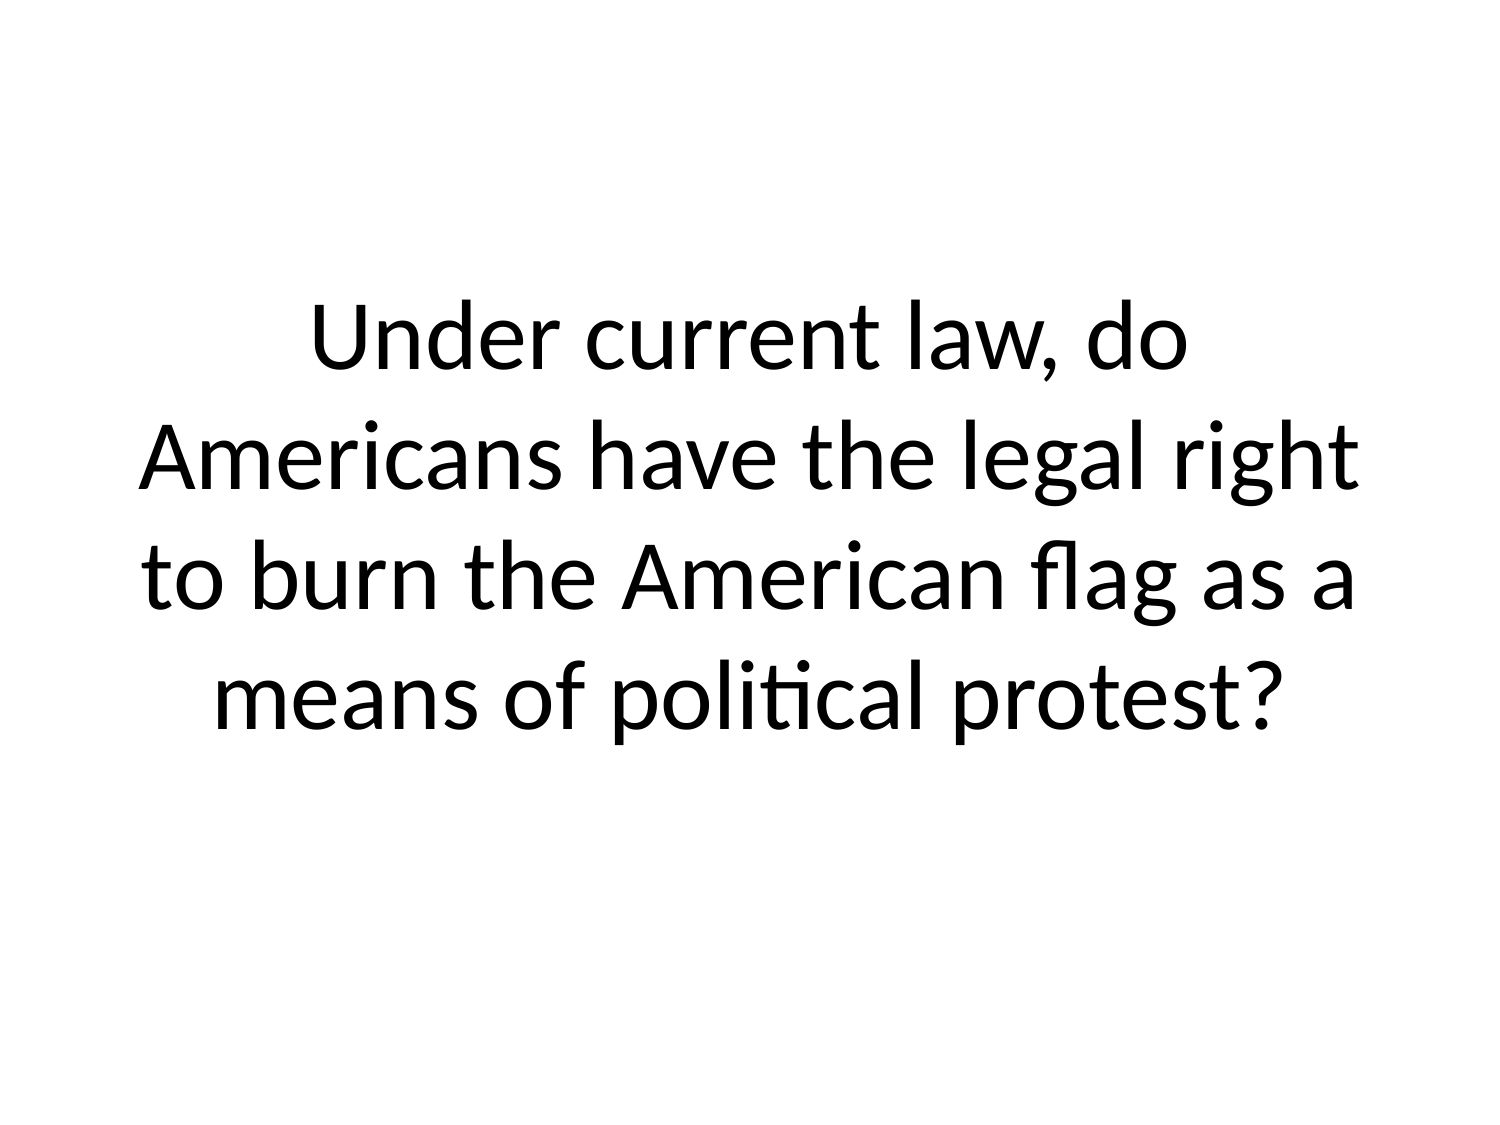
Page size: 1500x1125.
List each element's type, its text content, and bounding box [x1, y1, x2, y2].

list Under current law, do Americans have the legal right to burn the American flag as a means of political protest? [75, 262, 1425, 1005]
